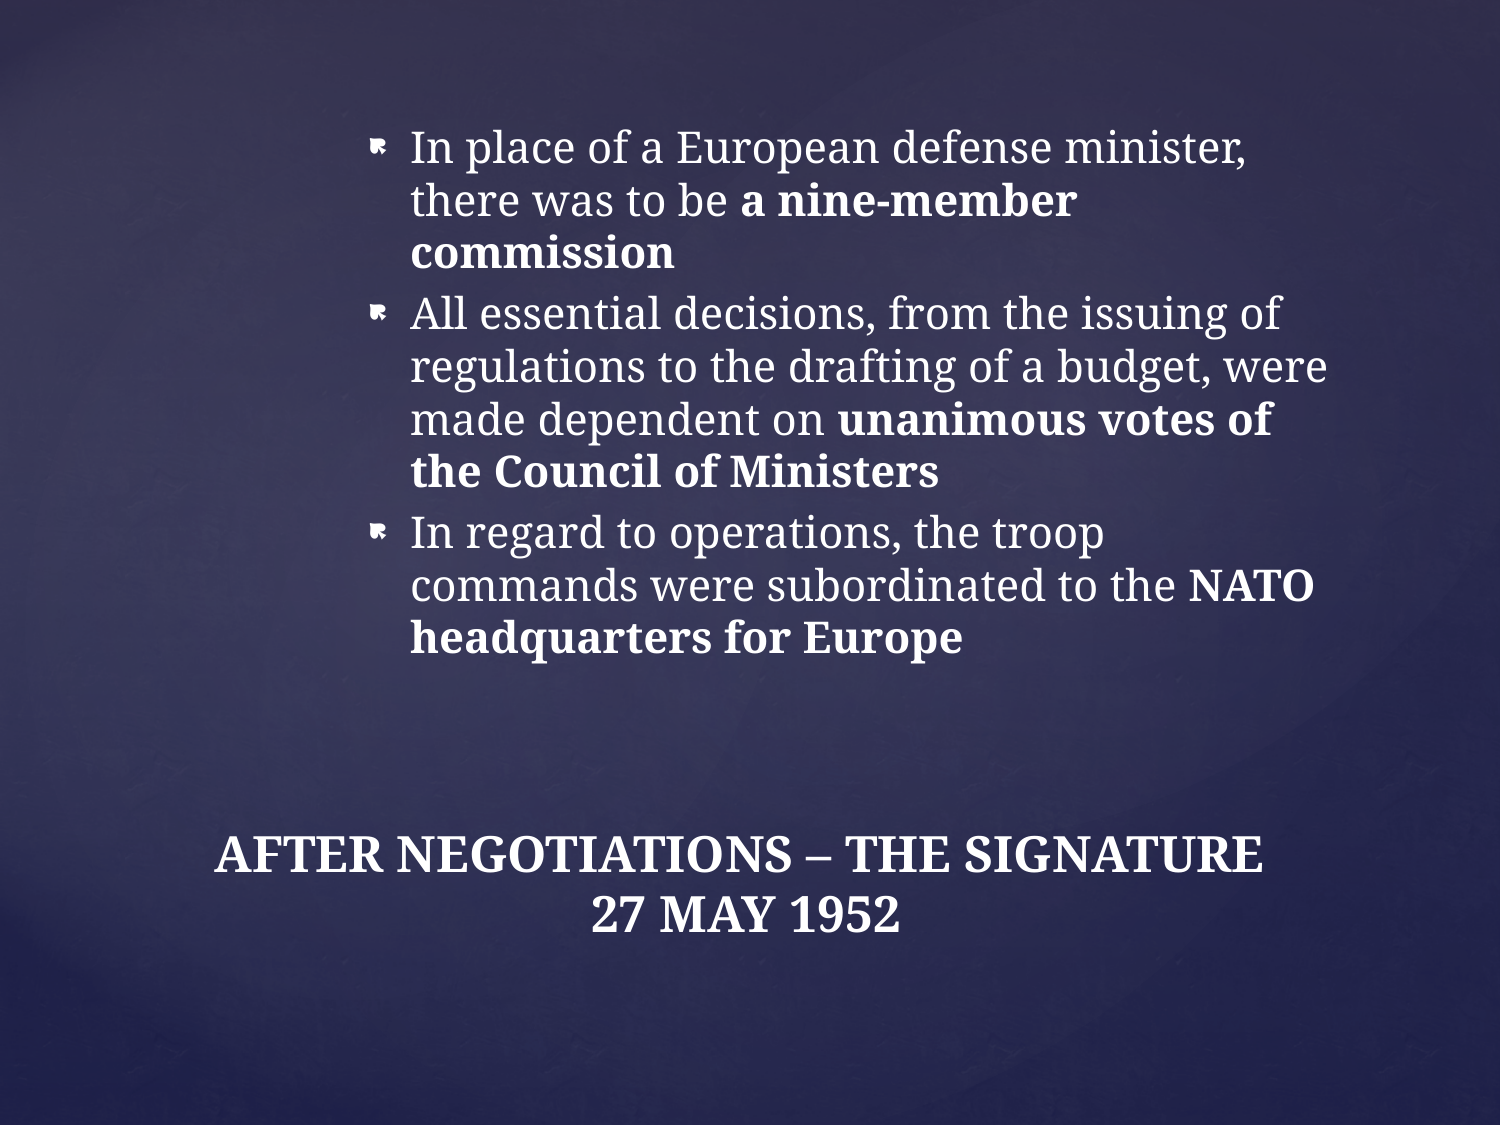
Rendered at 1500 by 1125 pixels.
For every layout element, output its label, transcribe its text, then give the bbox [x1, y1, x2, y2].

list In place of a European defense minister, there was to be a nine-member commission All essential decisions, from the issuing of regulations to the drafting of a budget, were made dependent on unanimous votes of the Council of Ministers In regard to operations, the troop commands were subordinated to the NATO headquarters for Europe [350, 112, 1350, 713]
title AFTER NEGOTIATIONS – THE SIGNATURE 27 MAY 1952 [127, 800, 1365, 950]
